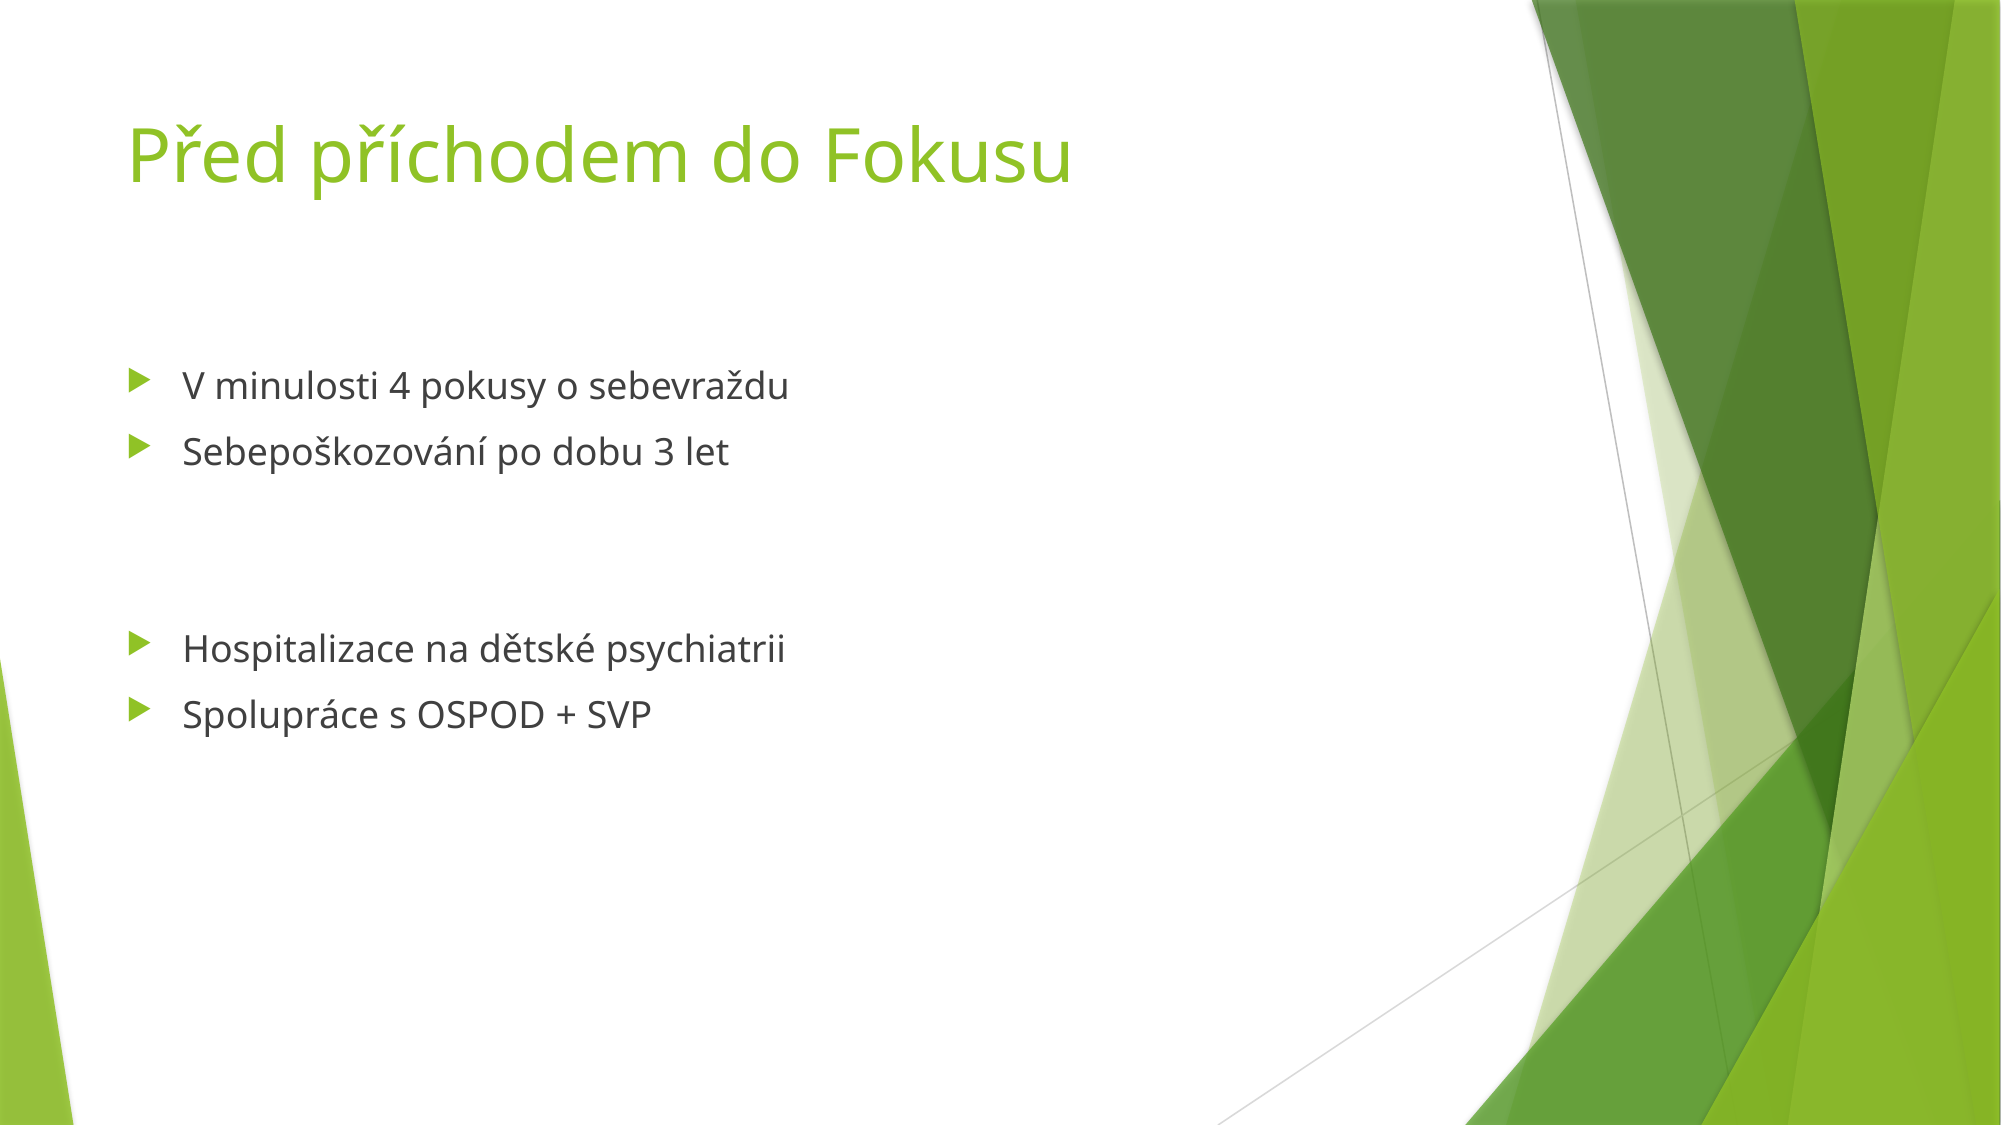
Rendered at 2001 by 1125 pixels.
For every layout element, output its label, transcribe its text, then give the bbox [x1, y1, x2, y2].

list V minulosti 4 pokusy o sebevraždu Sebepoškozování po dobu 3 let Hospitalizace na dětské psychiatrii Spolupráce s OSPOD + SVP [111, 354, 1522, 992]
title Před příchodem do Fokusu [111, 99, 1522, 317]
